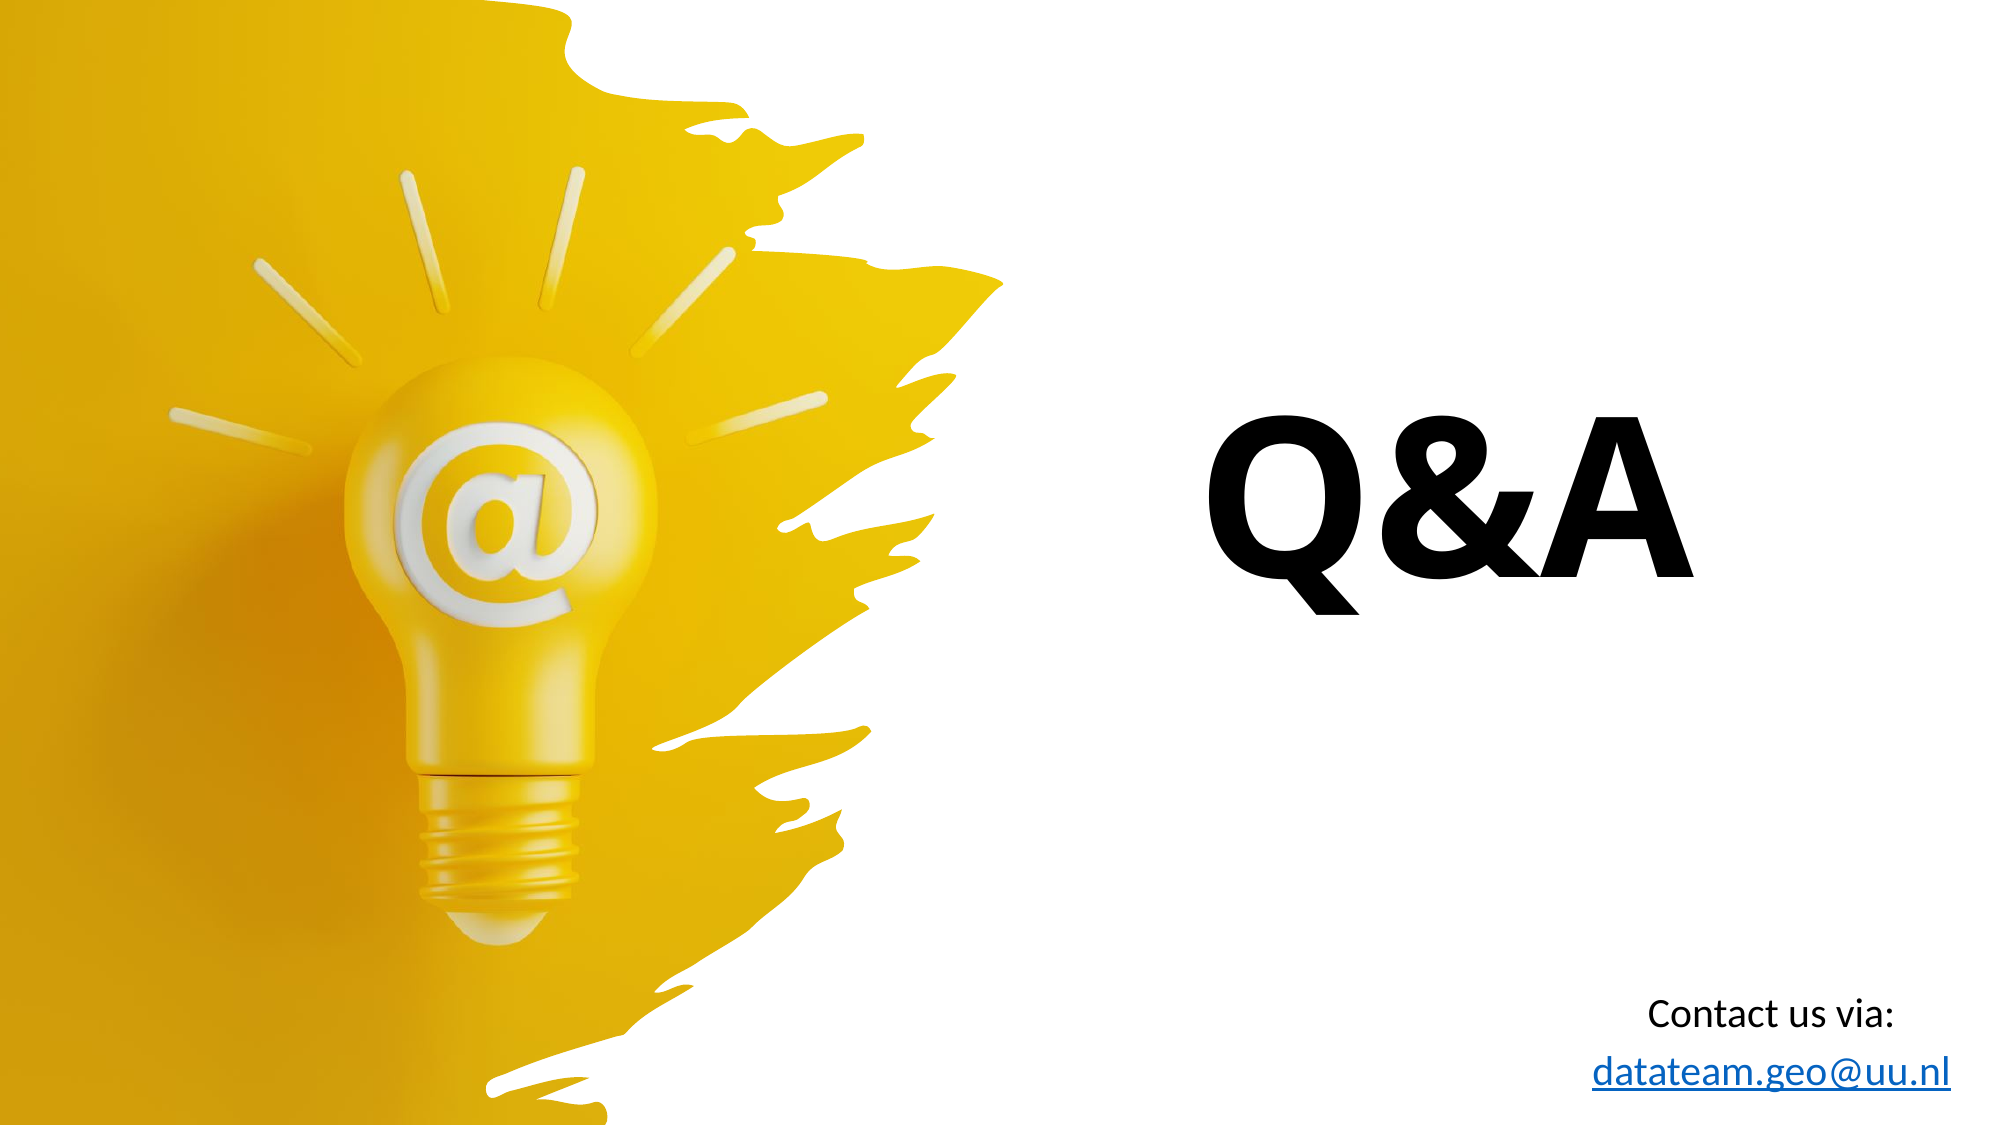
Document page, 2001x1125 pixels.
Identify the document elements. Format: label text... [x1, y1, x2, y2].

text_box Q&A [1048, 356, 1843, 654]
text_box [1004, 0, 2000, 1125]
picture [0, 0, 1004, 1125]
text_box Contact us via: datateam.geo@uu.nl [1521, 984, 2000, 1125]
